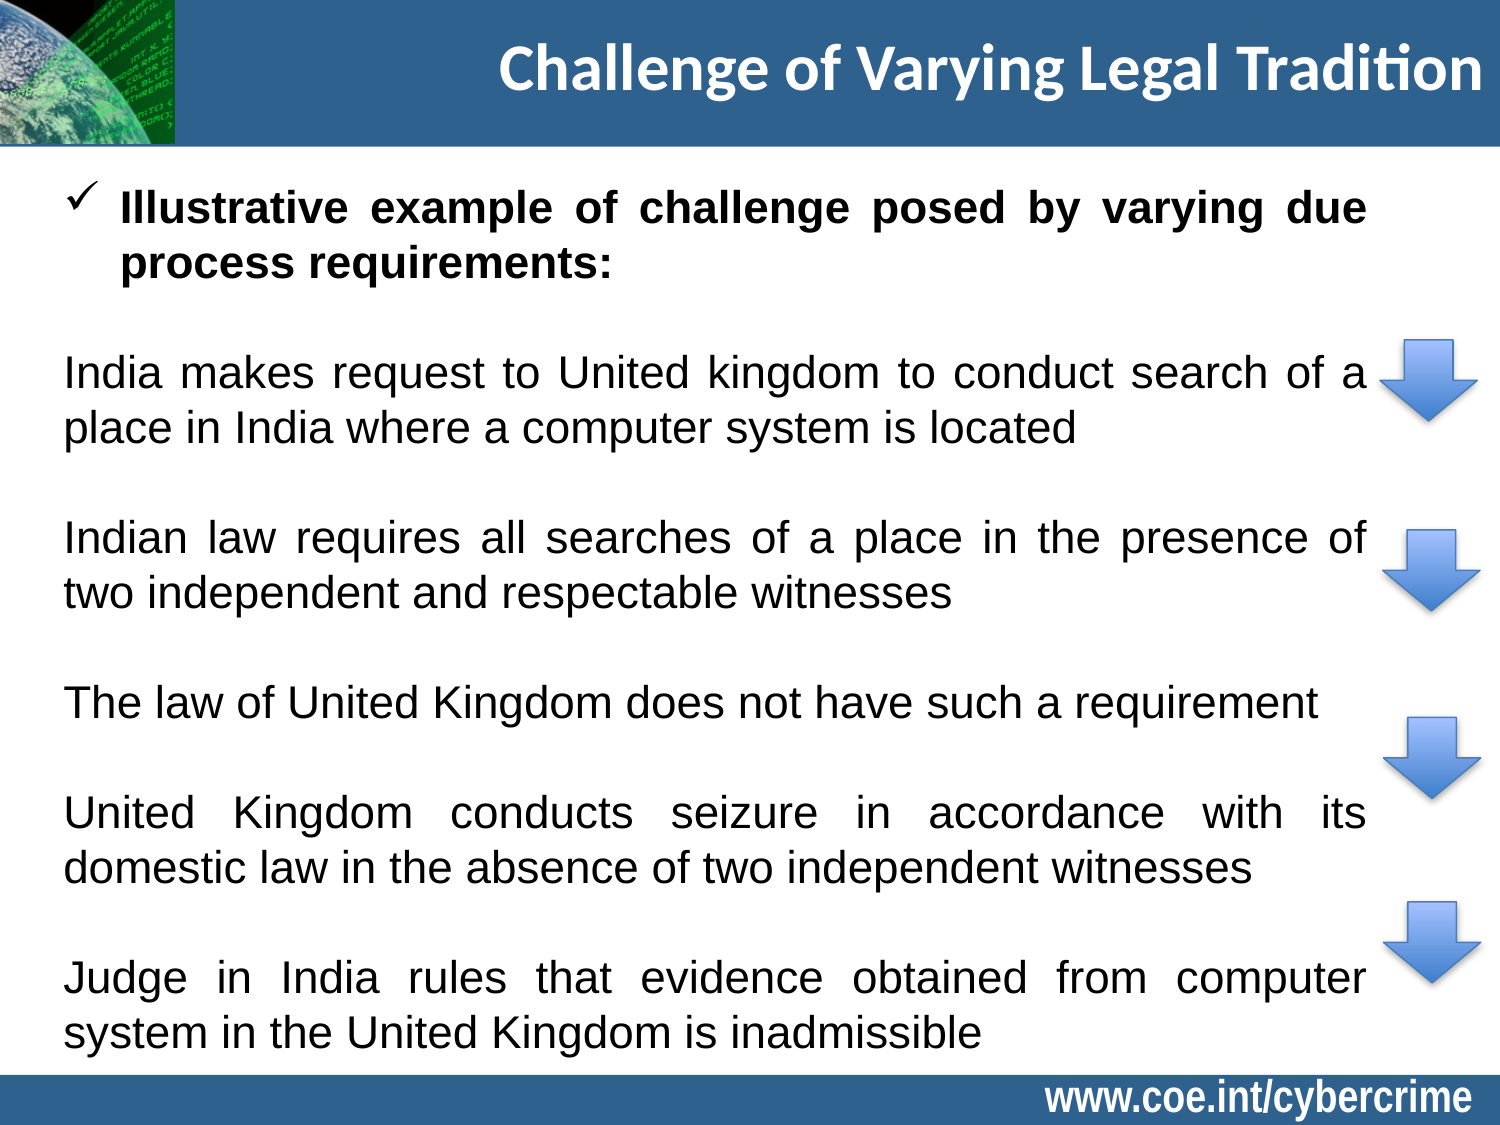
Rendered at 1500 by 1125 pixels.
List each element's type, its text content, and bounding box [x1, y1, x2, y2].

text_box www.coe.int/cybercrime [1030, 1059, 1500, 1125]
text_box [1379, 339, 1479, 422]
text_box [1382, 901, 1482, 984]
text_box [0, 1073, 1030, 1125]
text_box Illustrative example of challenge posed by varying due process requirements: India makes request to United kingdom to conduct search of a place in India where a computer system is located Indian law requires all searches of a place in the presence of two independent and respectable witnesses The law of United Kingdom does not have such a requirement United Kingdom conducts seizure in accordance with its domestic law in the absence of two independent witnesses Judge in India rules that evidence obtained from computer system in the United Kingdom is inadmissible [48, 170, 1383, 1066]
text_box [1382, 716, 1482, 800]
picture [0, 0, 175, 144]
text_box Challenge of Varying Legal Tradition [177, 0, 1500, 149]
text_box [1381, 529, 1481, 612]
